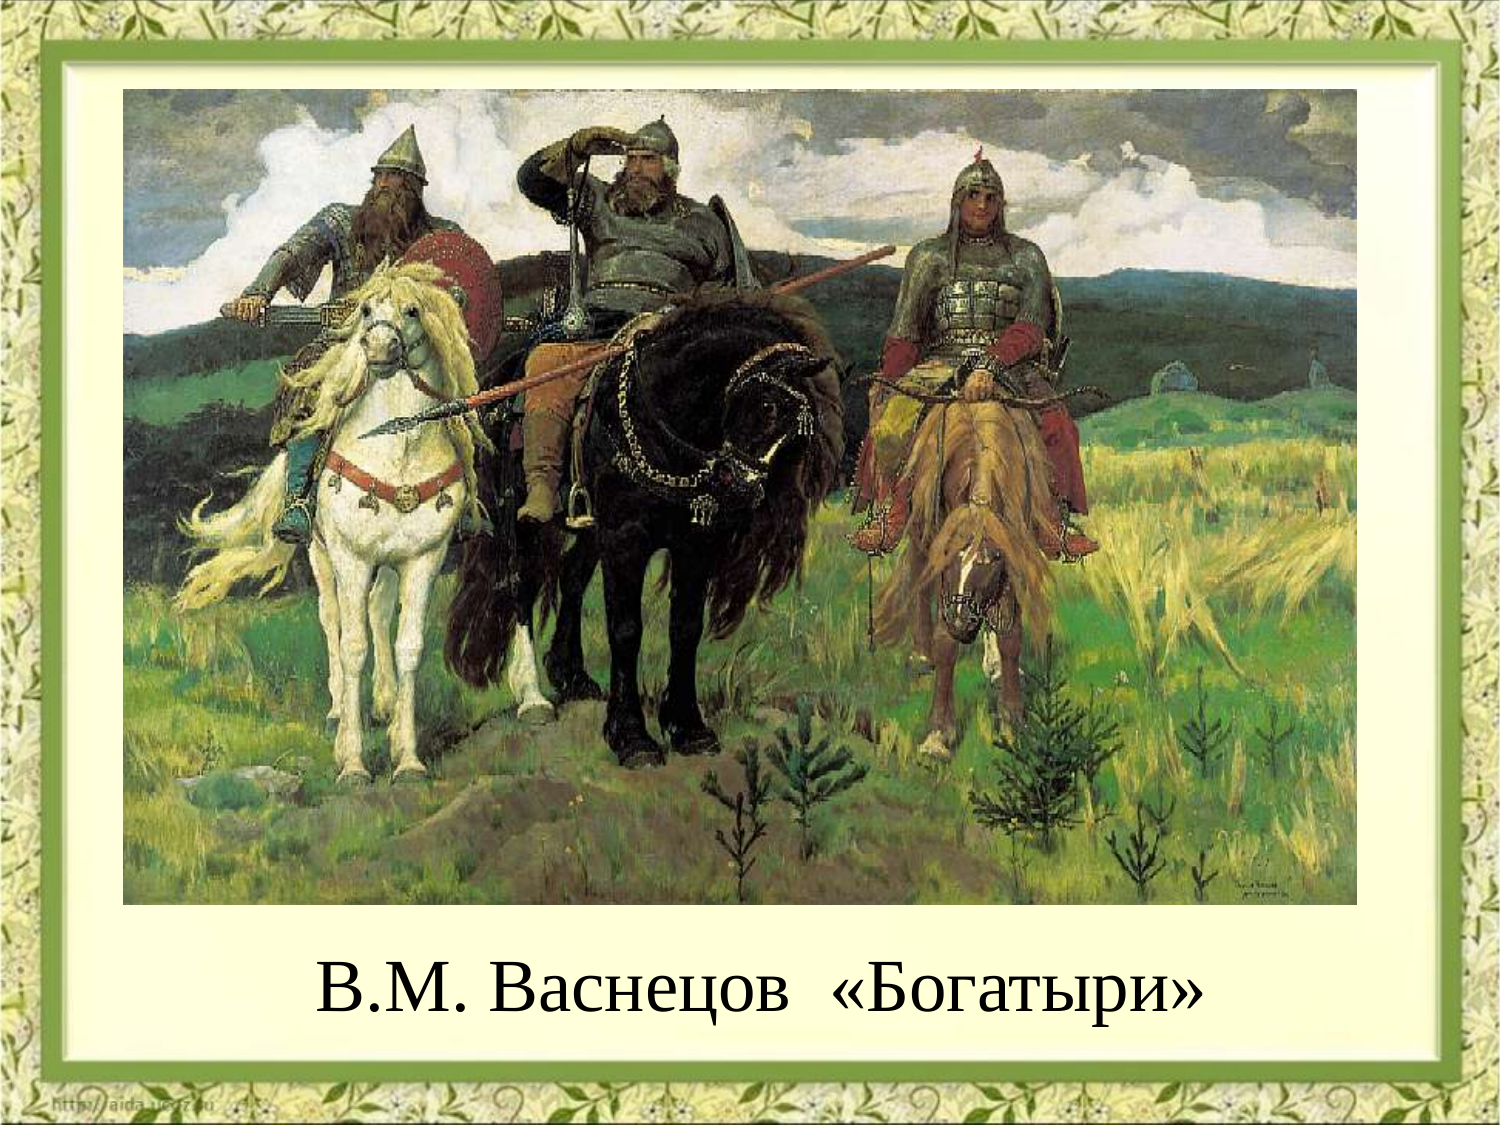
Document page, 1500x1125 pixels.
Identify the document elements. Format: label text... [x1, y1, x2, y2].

picture [0, 0, 1500, 1125]
text_box В.М. Васнецов «Богатыри» [289, 928, 1235, 1034]
